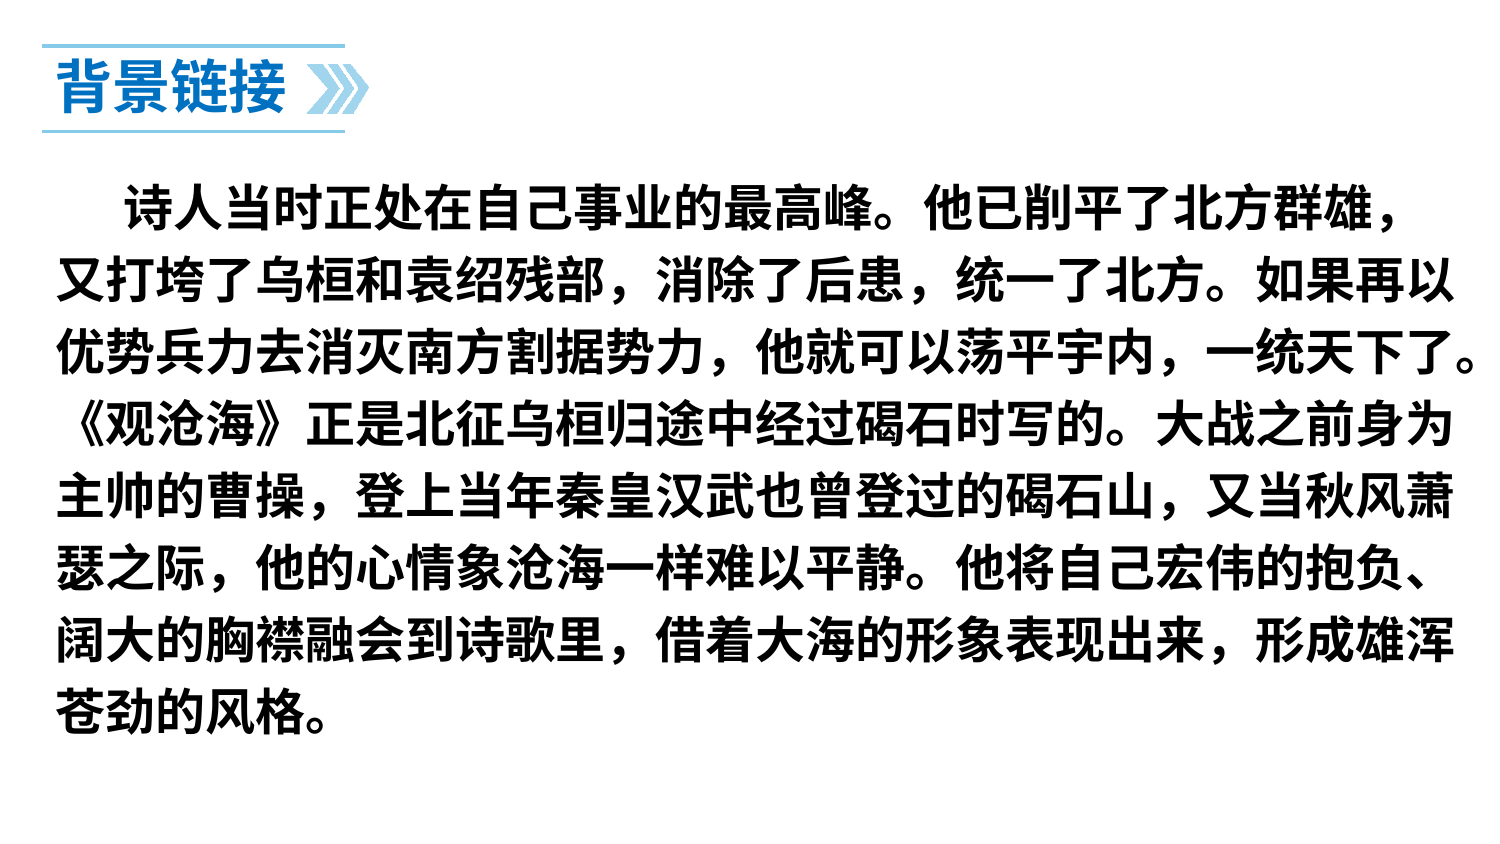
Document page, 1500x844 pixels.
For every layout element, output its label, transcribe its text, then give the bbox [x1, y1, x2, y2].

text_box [30, 43, 369, 133]
text_box 诗人当时正处在自己事业的最高峰。他已削平了北方群雄，又打垮了乌桓和袁绍残部，消除了后患，统一了北方。如果再以优势兵力去消灭南方割据势力，他就可以荡平宇内，一统天下了。《观沧海》正是北征乌桓归途中经过碣石时写的。大战之前身为主帅的曹操，登上当年秦皇汉武也曾登过的碣石山，又当秋风萧瑟之际，他的心情象沧海一样难以平静。他将自己宏伟的抱负、阔大的胸襟融会到诗歌里，借着大海的形象表现出来，形成雄浑苍劲的风格。 [40, 156, 1483, 748]
